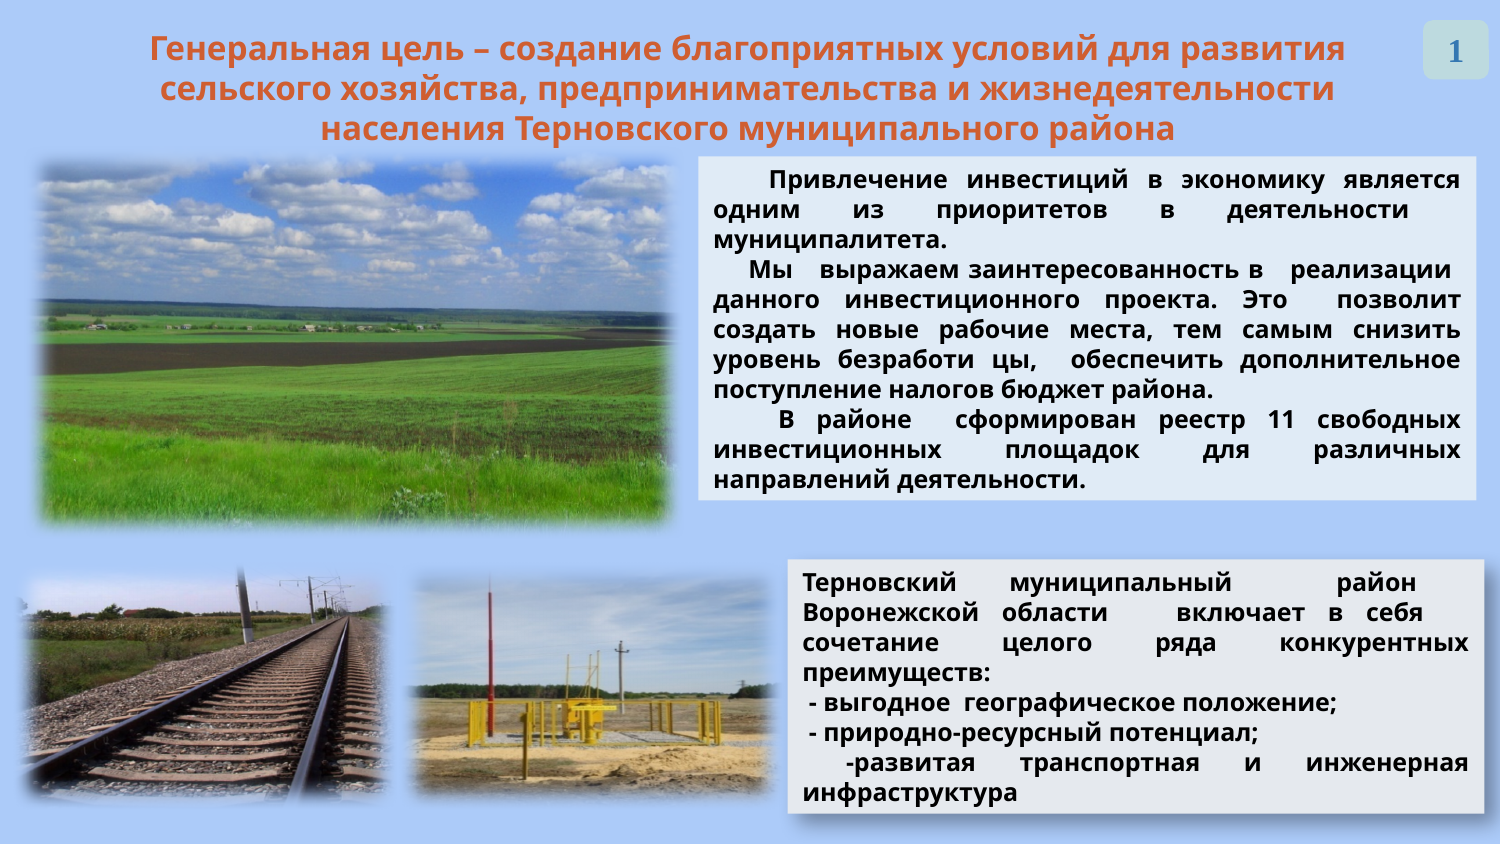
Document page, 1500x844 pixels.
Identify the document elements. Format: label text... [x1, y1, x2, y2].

text_box Генеральная цель – создание благоприятных условий для развития сельского хозяйства, предпринимательства и жизнедеятельности населения Терновского муниципального района [50, 20, 1447, 155]
text_box Терновский муниципальный район Воронежской области включает в себя сочетание целого ряда конкурентных преимуществ: - выгодное географическое положение; - природно-ресурсный потенциал; -развитая транспортная и инженерная инфраструктура [787, 559, 1485, 814]
picture [12, 561, 786, 811]
text_box Привлечение инвестиций в экономику является одним из приоритетов в деятельности муниципалитета. Мы выражаем заинтересованность в реализации данного инвестиционного проекта. Это позволит создать новые рабочие места, тем самым снизить уровень безработи цы, обеспечить дополнительное поступление налогов бюджет района. В районе сформирован реестр 11 свободных инвестиционных площадок для различных направлений деятельности. [698, 156, 1477, 501]
text_box 1 [1421, 17, 1491, 82]
picture [24, 146, 685, 540]
